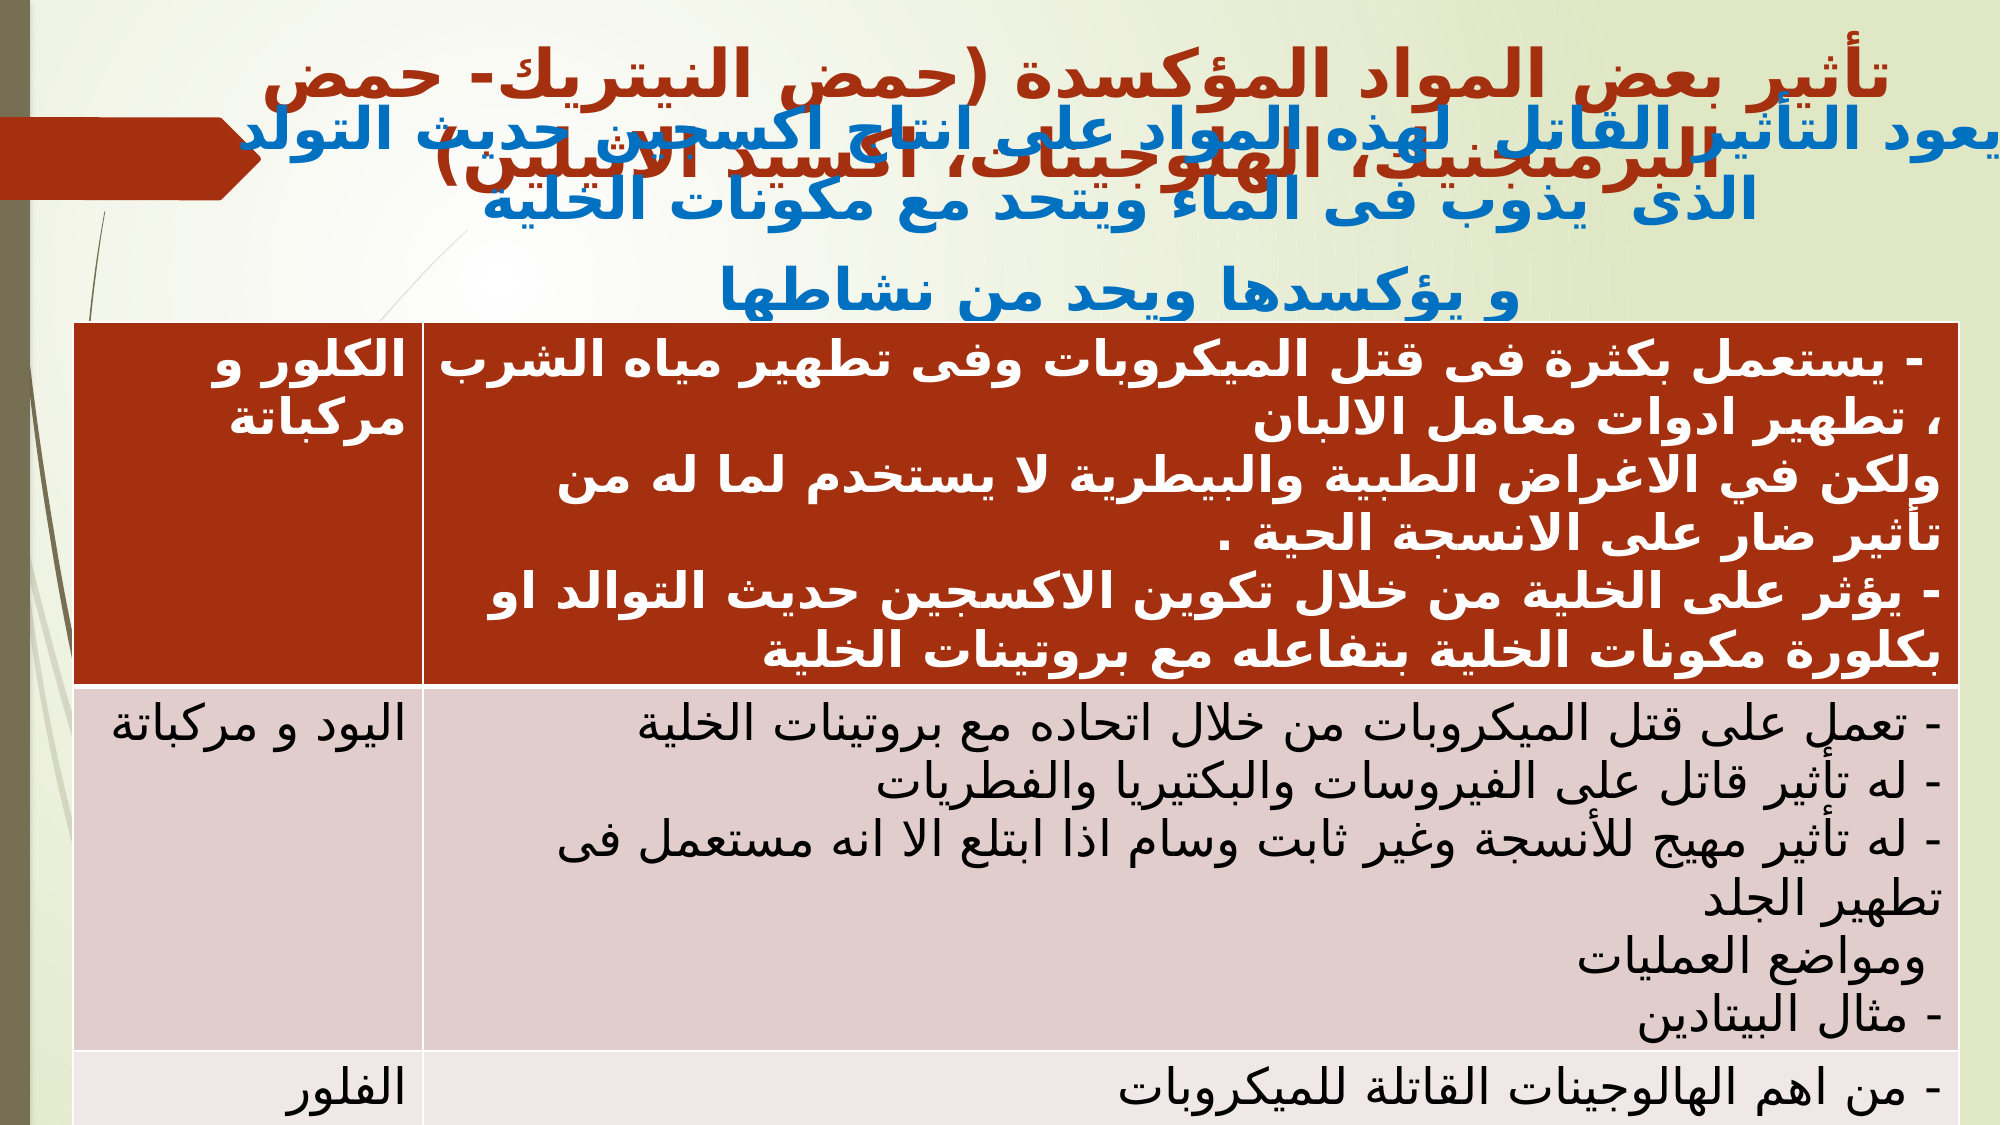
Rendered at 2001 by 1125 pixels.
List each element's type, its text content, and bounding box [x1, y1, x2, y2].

list يعود التأثير القاتل لهذه المواد على انتاج اكسجين حديث التولد الذى يذوب فى الماء ويتحد مع مكونات الخلية و يؤكسدها ويحد من نشاطها [191, 235, 2000, 330]
table_cell - من اهم الهالوجينات القاتلة للميكروبات - يضاف بنسبة جزء في المليون الى مياه الشرب والى معاجين الاسنان للوقاية من التسوس [424, 1052, 1958, 1125]
table_cell الفلور [74, 1052, 422, 1125]
table_cell - تعمل على قتل الميكروبات من خلال اتحاده مع بروتينات الخلية - له تأثير قاتل على الفيروسات والبكتيريا والفطريات - له تأثير مهيج للأنسجة وغير ثابت وسام اذا ابتلع الا انه مستعمل فى تطهير الجلد ومواضع العمليات - مثال البيتادين [424, 689, 1958, 1050]
table_header الكلور و مركباتة [74, 323, 422, 684]
title تأثير بعض المواد المؤكسدة (حمض النيتريك- حمض البرمنجنيك، الهلوجينات، اكسيد الاثيلين) [206, 23, 1950, 151]
table_header - يستعمل بكثرة فى قتل الميكروبات وفى تطهير مياه الشرب ، تطهير ادوات معامل الالبان ولكن في الاغراض الطبية والبيطرية لا يستخدم لما له من تأثير ضار على الانسجة الحية . - يؤثر على الخلية من خلال تكوين الاكسجين حديث التوالد او بكلورة مكونات الخلية بتفاعله مع بروتينات الخلية [424, 323, 1958, 684]
table_cell اليود و مركباتة [74, 689, 422, 1050]
